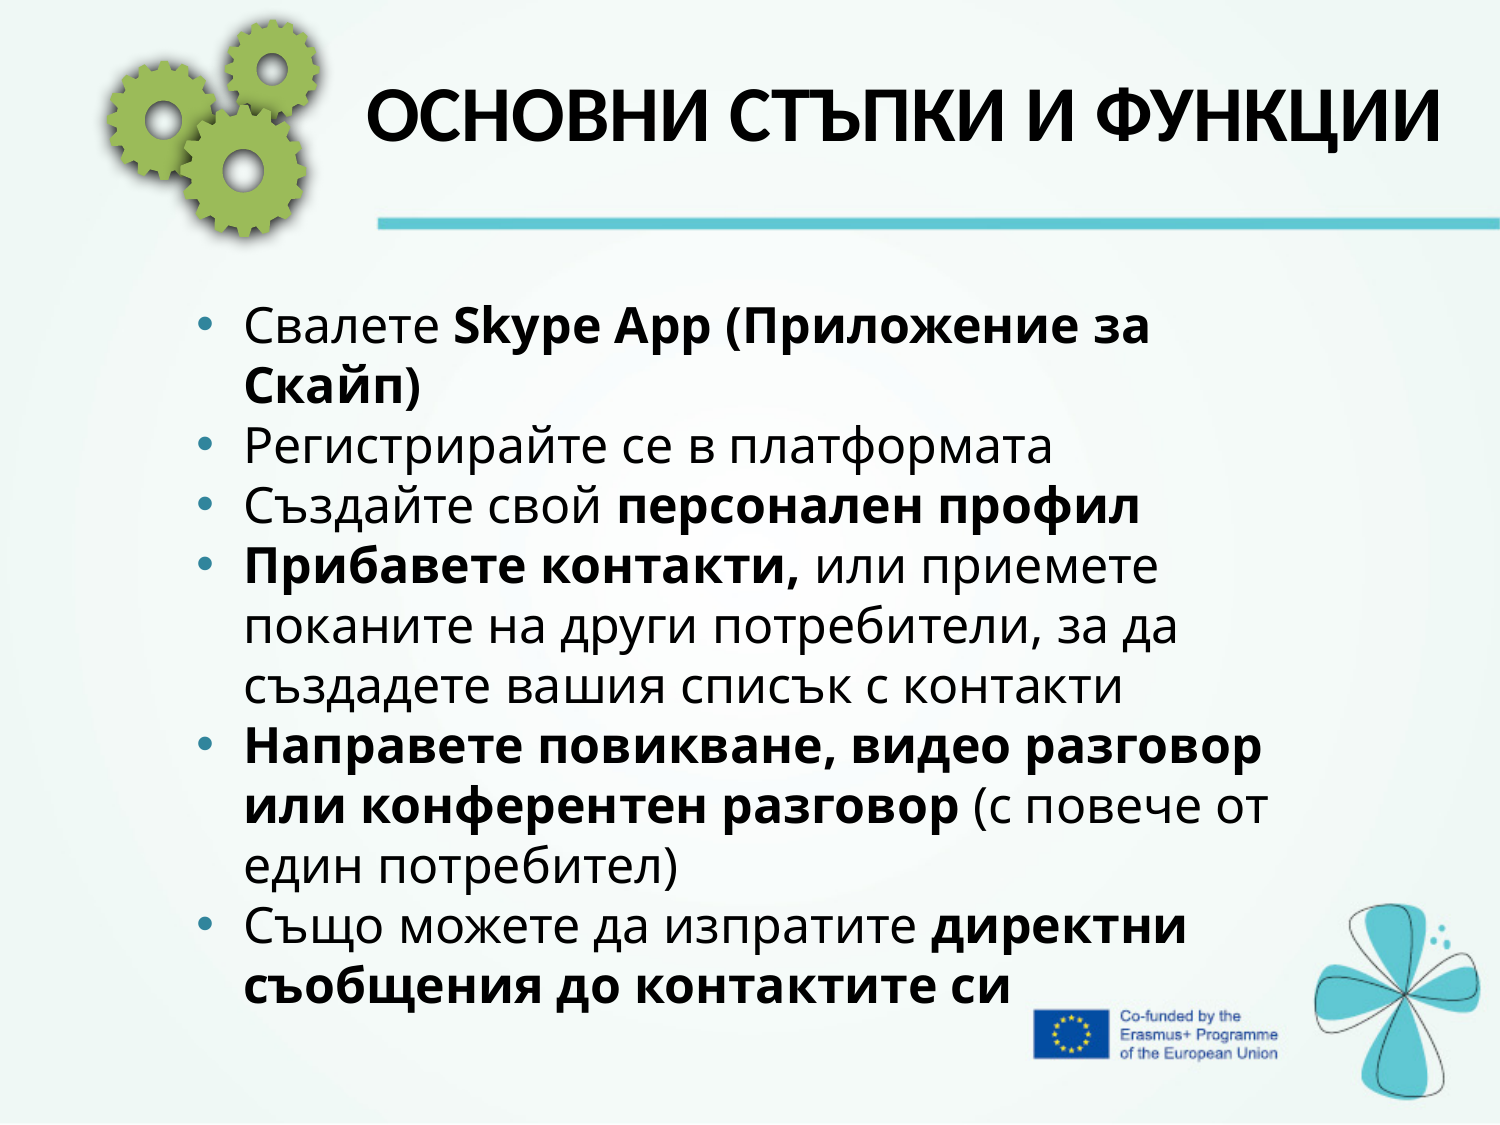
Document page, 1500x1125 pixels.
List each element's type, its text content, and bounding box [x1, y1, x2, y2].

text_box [106, 19, 320, 237]
text_box ОСНОВНИ СТЪПКИ И ФУНКЦИИ [325, 55, 1459, 165]
text_box Свалете Skype App (Приложение за Скайп) Регистрирайте се в платформата Създайте свой персонален профил Прибавете контакти, или приемете поканите на други потребители, за да създадете вашия списък с контакти Направете повикване, видео разговор или конферентен разговор (с повече от един потребител) Също можете да изпратите директни съобщения до контактите си [181, 285, 1319, 1021]
picture [0, 0, 1500, 1125]
